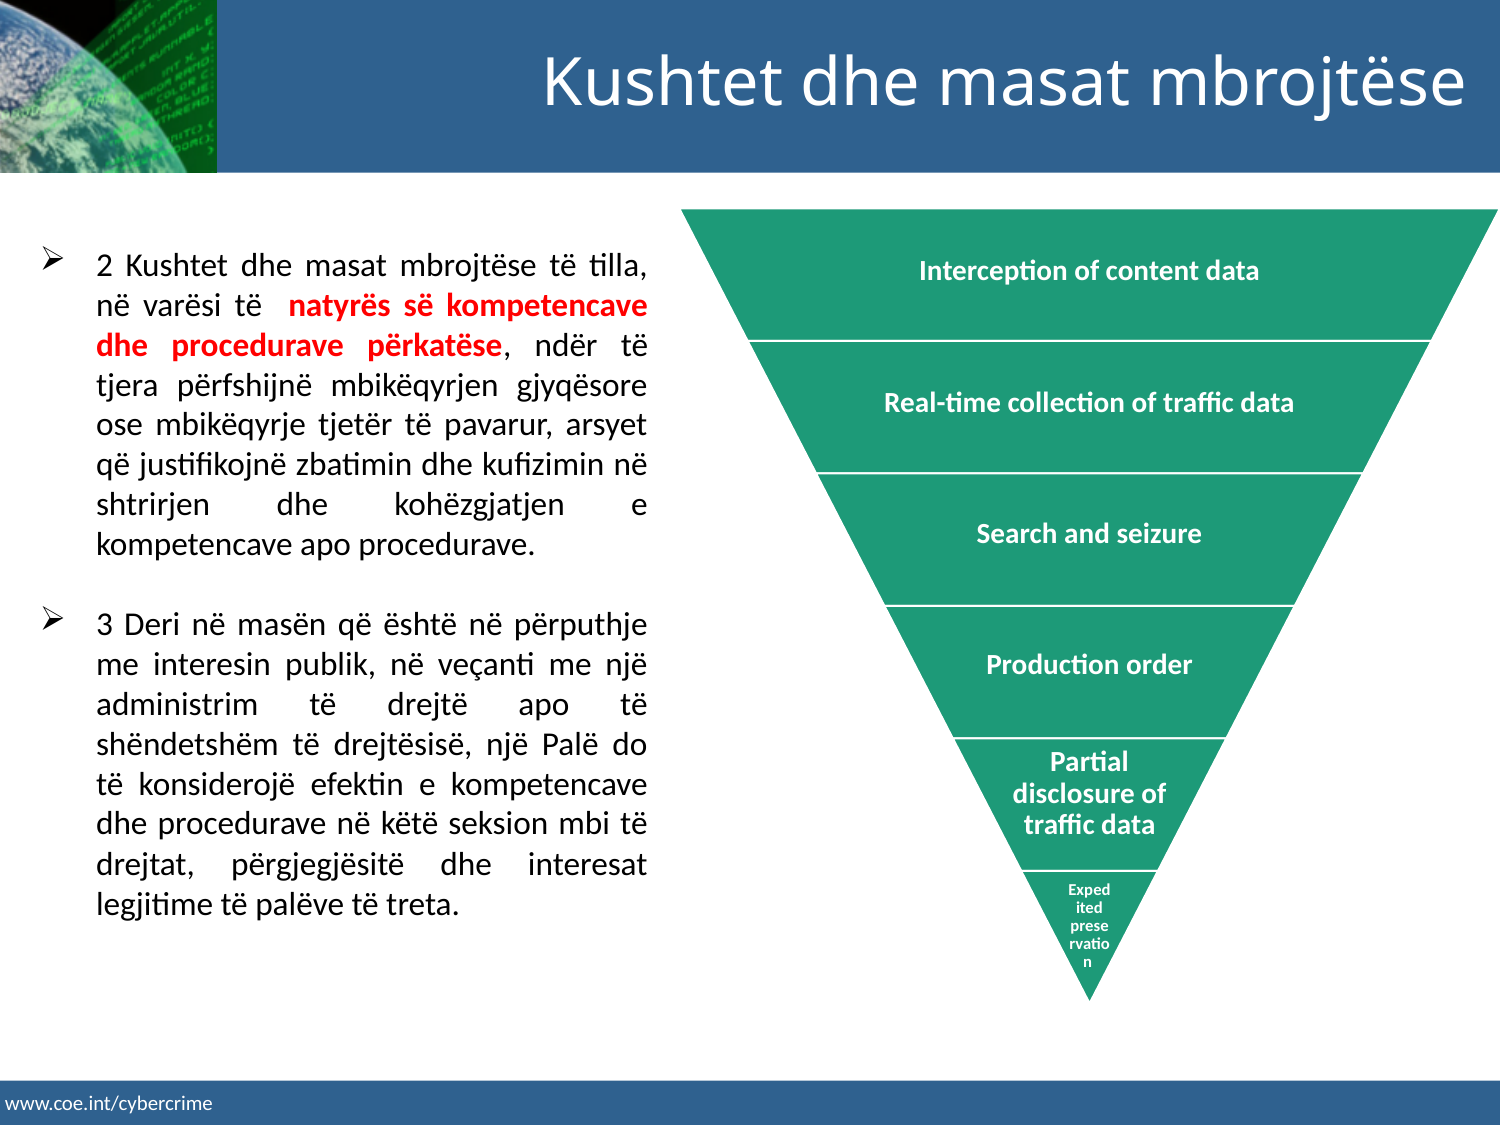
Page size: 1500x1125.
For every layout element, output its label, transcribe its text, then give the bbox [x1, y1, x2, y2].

text_box Kushtet dhe masat mbrojtëse [230, 31, 1483, 126]
picture [0, 0, 217, 173]
text_box 2 Kushtet dhe masat mbrojtëse të tilla, në varësi të natyrës së kompetencave dhe procedurave përkatëse, ndër të tjera përfshijnë mbikëqyrjen gjyqësore ose mbikëqyrje tjetër të pavarur, arsyet që justifikojnë zbatimin dhe kufizimin në shtrirjen dhe kohëzgjatjen e kompetencave apo procedurave. 3 Deri në masën që është në përputhje me interesin publik, në veçanti me një administrim të drejtë apo të shëndetshëm të drejtësisë, një Palë do të konsiderojë efektin e kompetencave dhe procedurave në këtë seksion mbi të drejtat, përgjegjësitë dhe interesat legjitime të palëve të treta. [25, 235, 664, 929]
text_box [679, 208, 1500, 1004]
